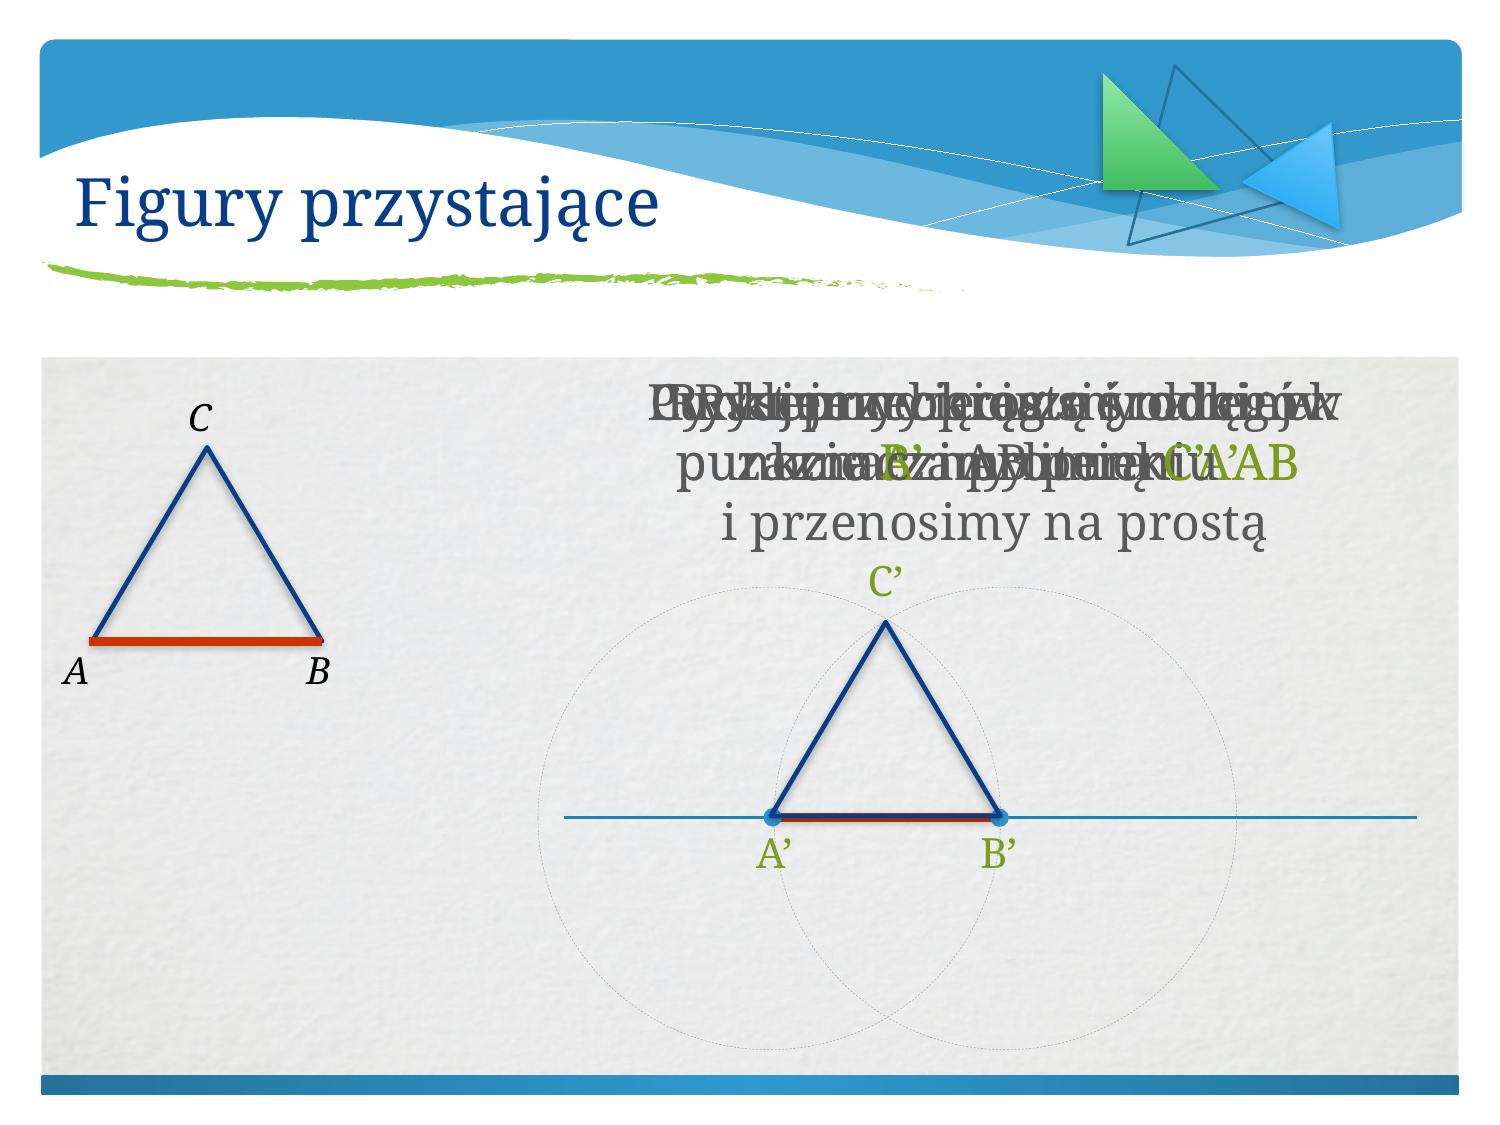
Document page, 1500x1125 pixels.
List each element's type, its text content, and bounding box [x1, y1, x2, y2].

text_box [57, 386, 338, 693]
text_box [1242, 122, 1340, 230]
picture [40, 261, 965, 298]
text_box [1126, 64, 1273, 247]
text_box [1103, 73, 1220, 190]
title Figury przystające [59, 152, 818, 258]
picture [41, 357, 1459, 1125]
